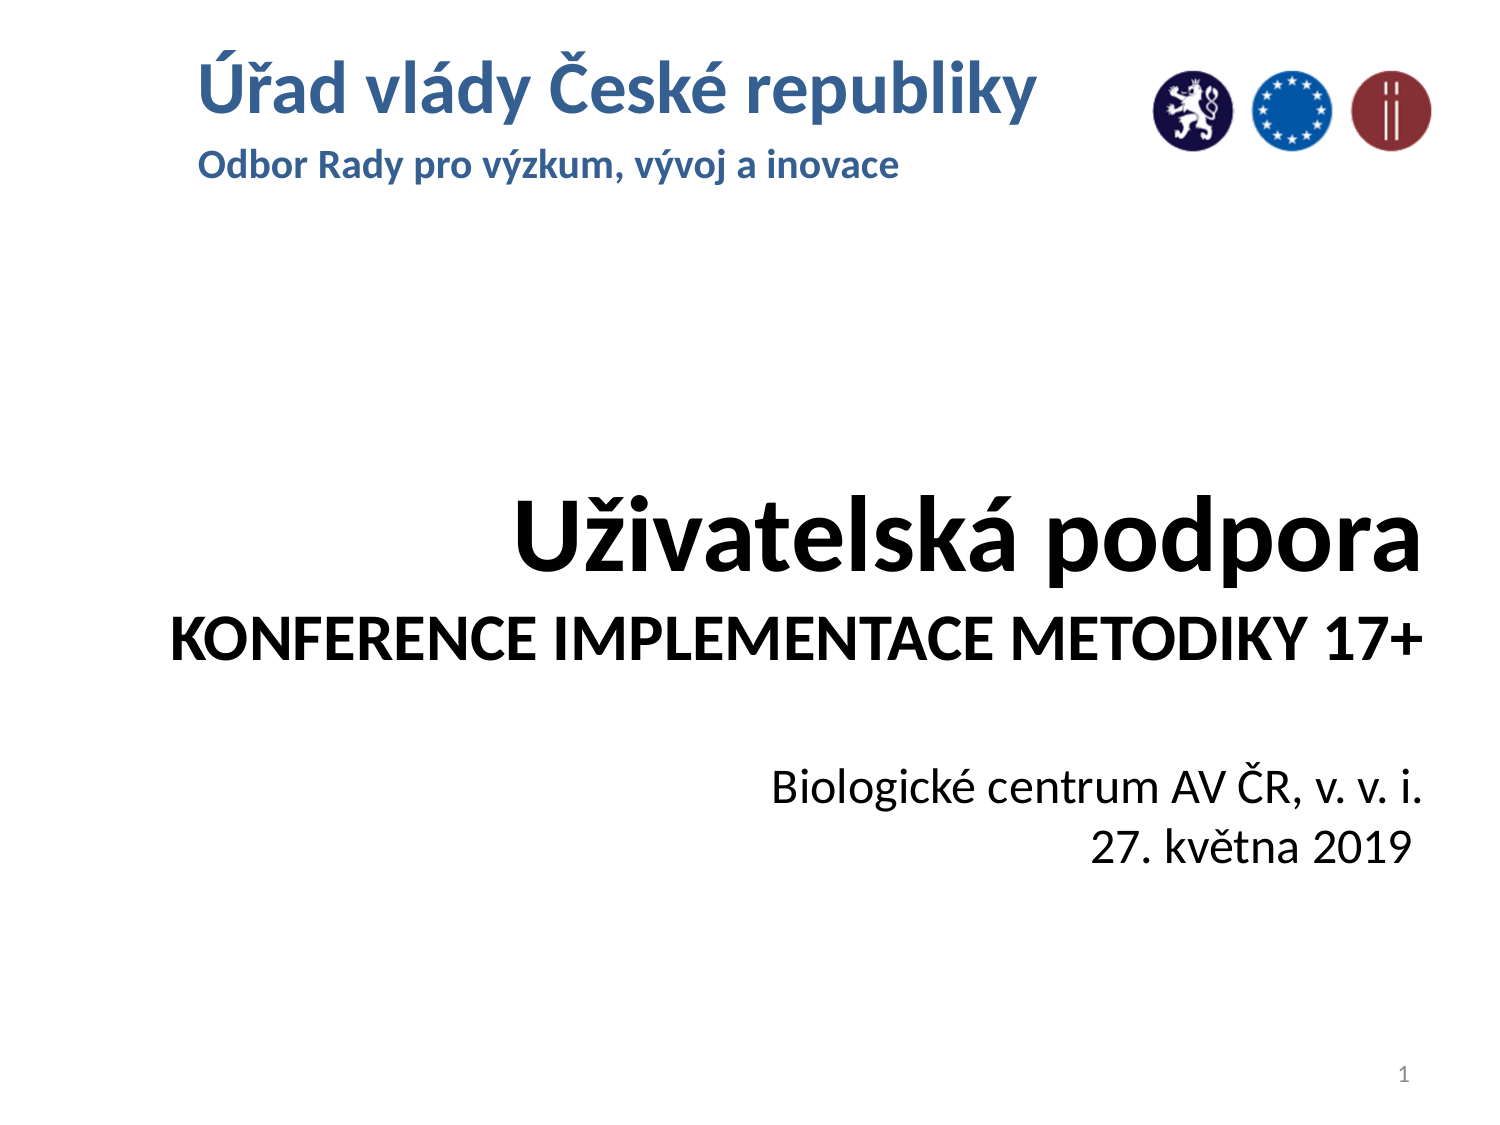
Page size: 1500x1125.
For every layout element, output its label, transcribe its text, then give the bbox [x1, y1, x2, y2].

picture [1151, 66, 1435, 155]
text_box Uživatelská podpora KONFERENCE IMPLEMENTACE METODIKY 17+ Biologické centrum AV ČR, v. v. i. 27. května 2019 [89, 456, 1440, 1000]
slide_number 1 [1074, 1042, 1425, 1103]
subtitle Úřad vlády České republiky Odbor Rady pro výzkum, vývoj a inovace [183, 30, 1152, 244]
